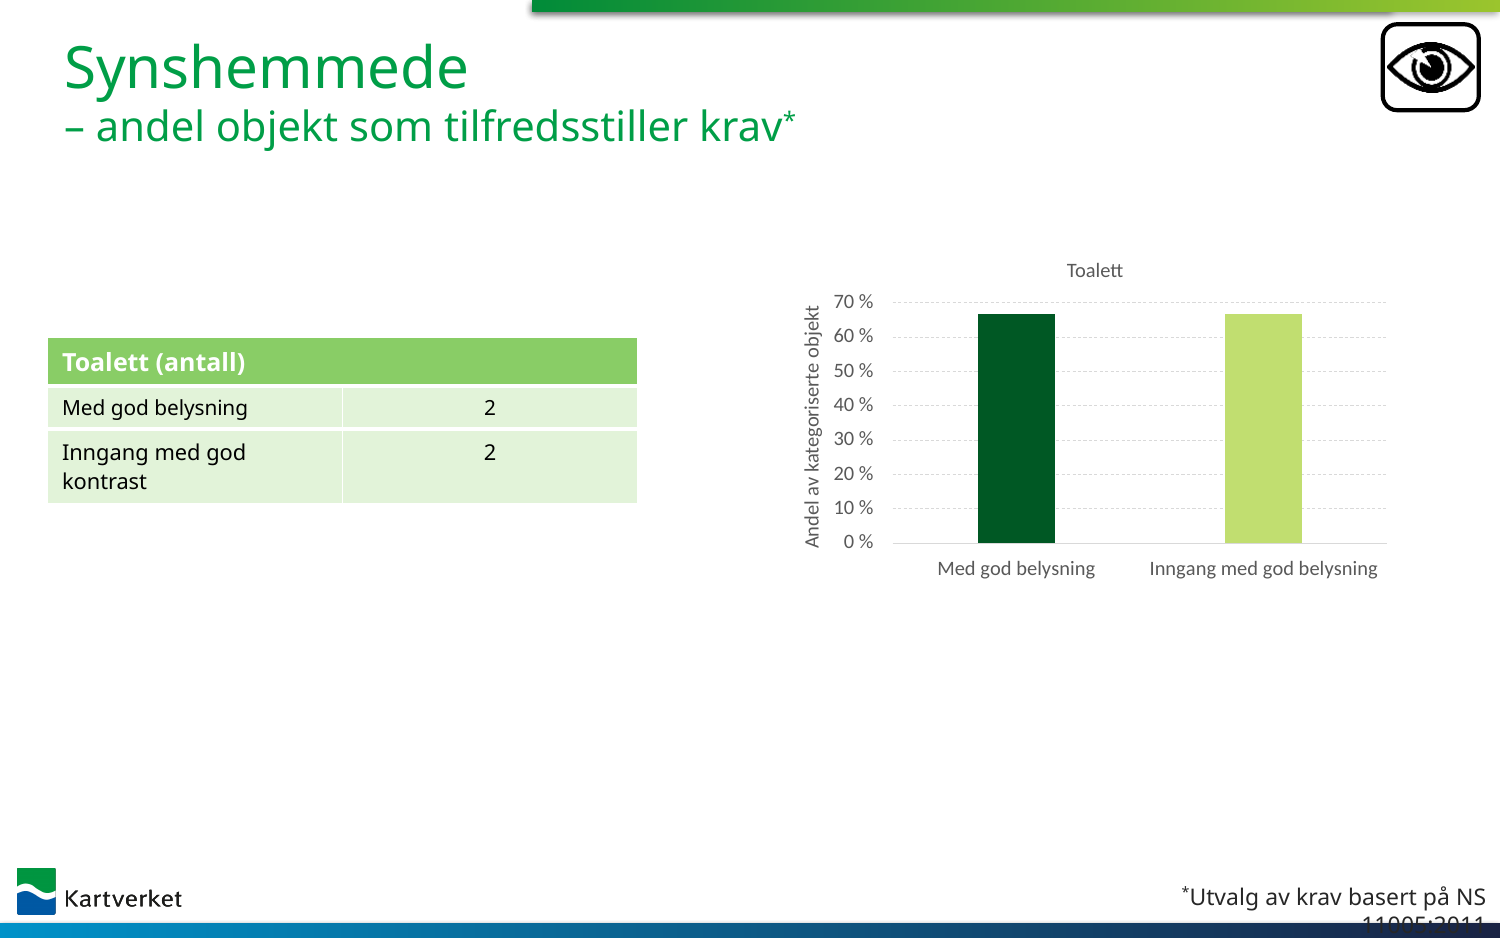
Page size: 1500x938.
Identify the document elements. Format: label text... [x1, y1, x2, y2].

table_cell Med god belysning [48, 388, 342, 427]
table_cell 2 [343, 431, 637, 503]
table_cell 2 [343, 388, 637, 427]
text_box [1382, 24, 1480, 111]
text_box *Utvalg av krav basert på NS 11005:2011 [1068, 873, 1500, 938]
picture [791, 249, 1400, 589]
text_box Synshemmede – andel objekt som tilfredsstiller krav* [49, 24, 1431, 158]
table_header Toalett (antall) [48, 338, 637, 384]
table_cell Inngang med god kontrast [48, 431, 342, 503]
